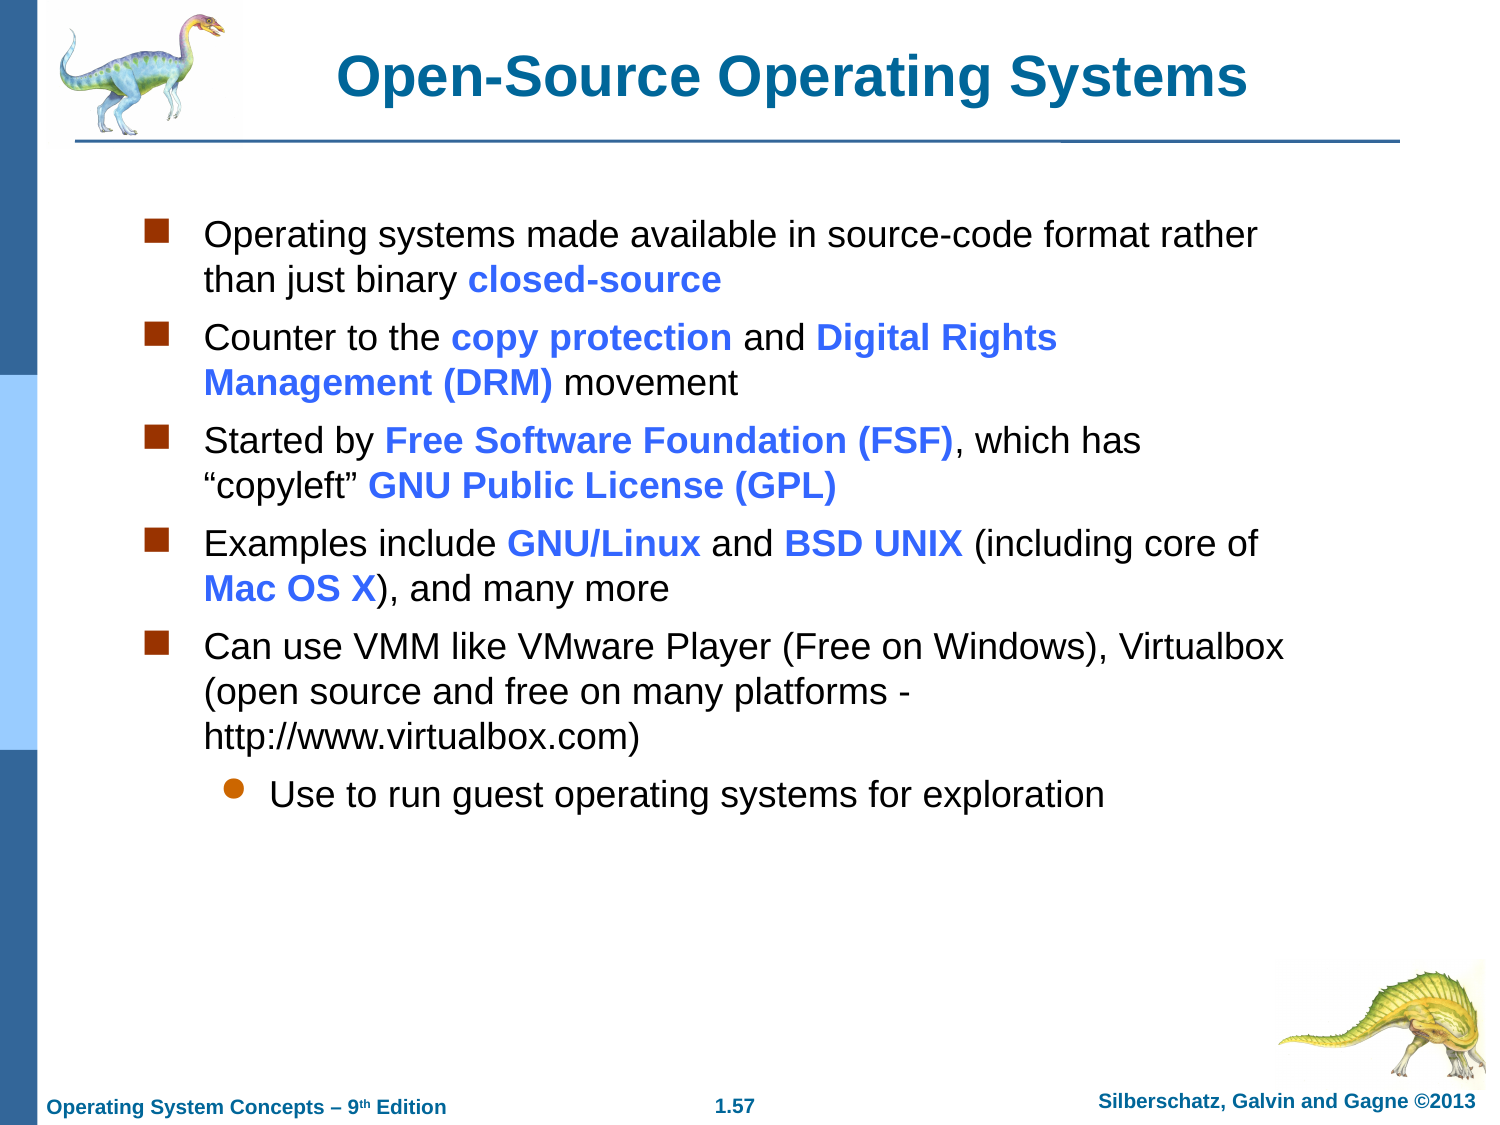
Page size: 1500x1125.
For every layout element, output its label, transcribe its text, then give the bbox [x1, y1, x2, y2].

picture [1275, 959, 1486, 1090]
picture [46, 0, 243, 149]
title Open-Source Operating Systems [160, 20, 1426, 116]
list Operating systems made available in source-code format rather than just binary closed-source Counter to the copy protection and Digital Rights Management (DRM) movement Started by Free Software Foundation (FSF), which has “copyleft” GNU Public License (GPL) Examples include GNU/Linux and BSD UNIX (including core of Mac OS X), and many more Can use VMM like VMware Player (Free on Windows), Virtualbox (open source and free on many platforms - http://www.virtualbox.com) Use to run guest operating systems for exploration [132, 202, 1312, 946]
